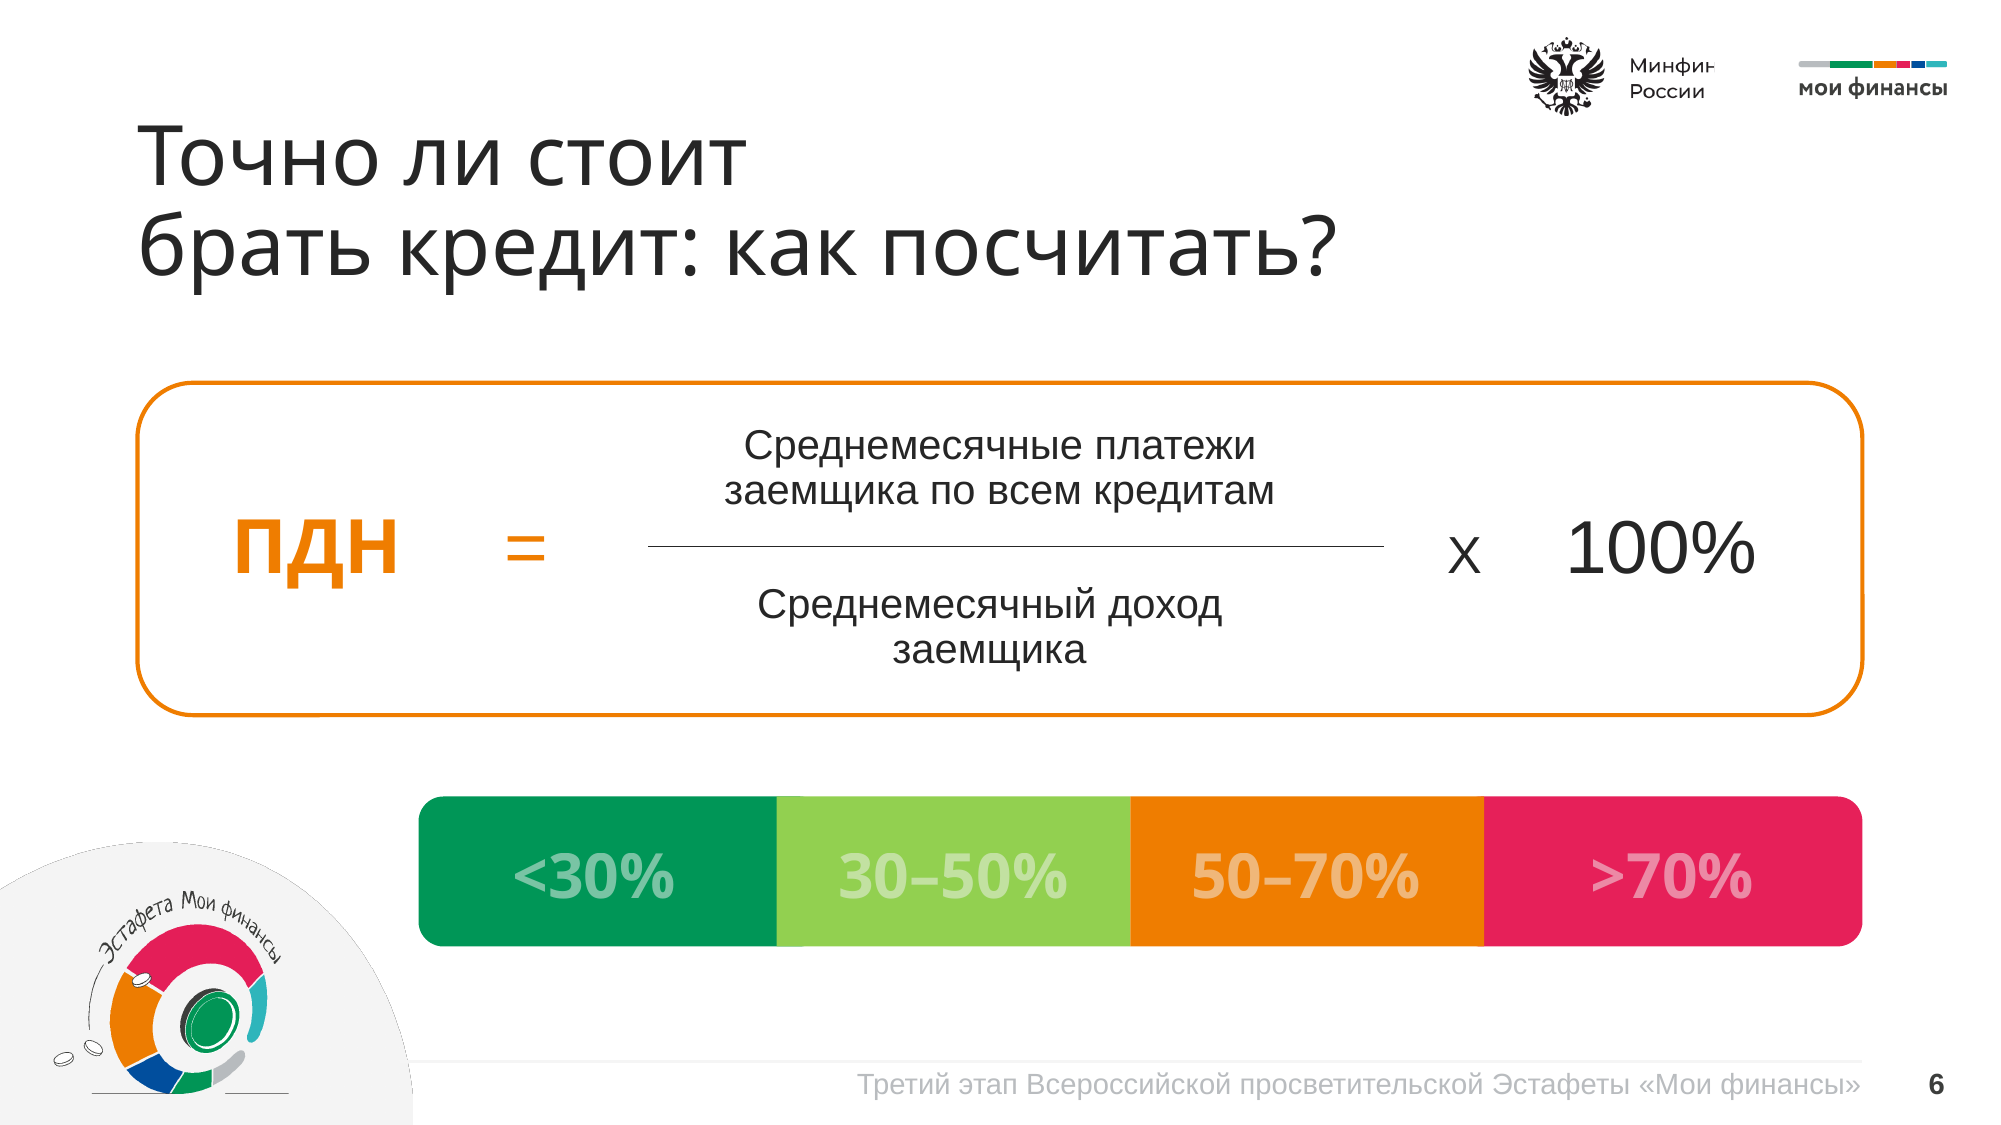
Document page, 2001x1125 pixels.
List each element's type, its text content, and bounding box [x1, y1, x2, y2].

text_box Среднемесячные платежи заемщика по всем кредитам [690, 423, 1310, 531]
title Точно ли стоит брать кредит: как посчитать? [137, 113, 1668, 302]
text_box = [405, 382, 649, 716]
text_box ПДН [231, 382, 405, 716]
text_box [135, 380, 1865, 718]
text_box X 100% [1436, 382, 1769, 716]
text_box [418, 796, 1863, 947]
text_box 6 [1862, 1064, 1945, 1125]
picture [0, 842, 413, 1125]
text_box Среднемесячный доход заемщика [695, 582, 1285, 689]
